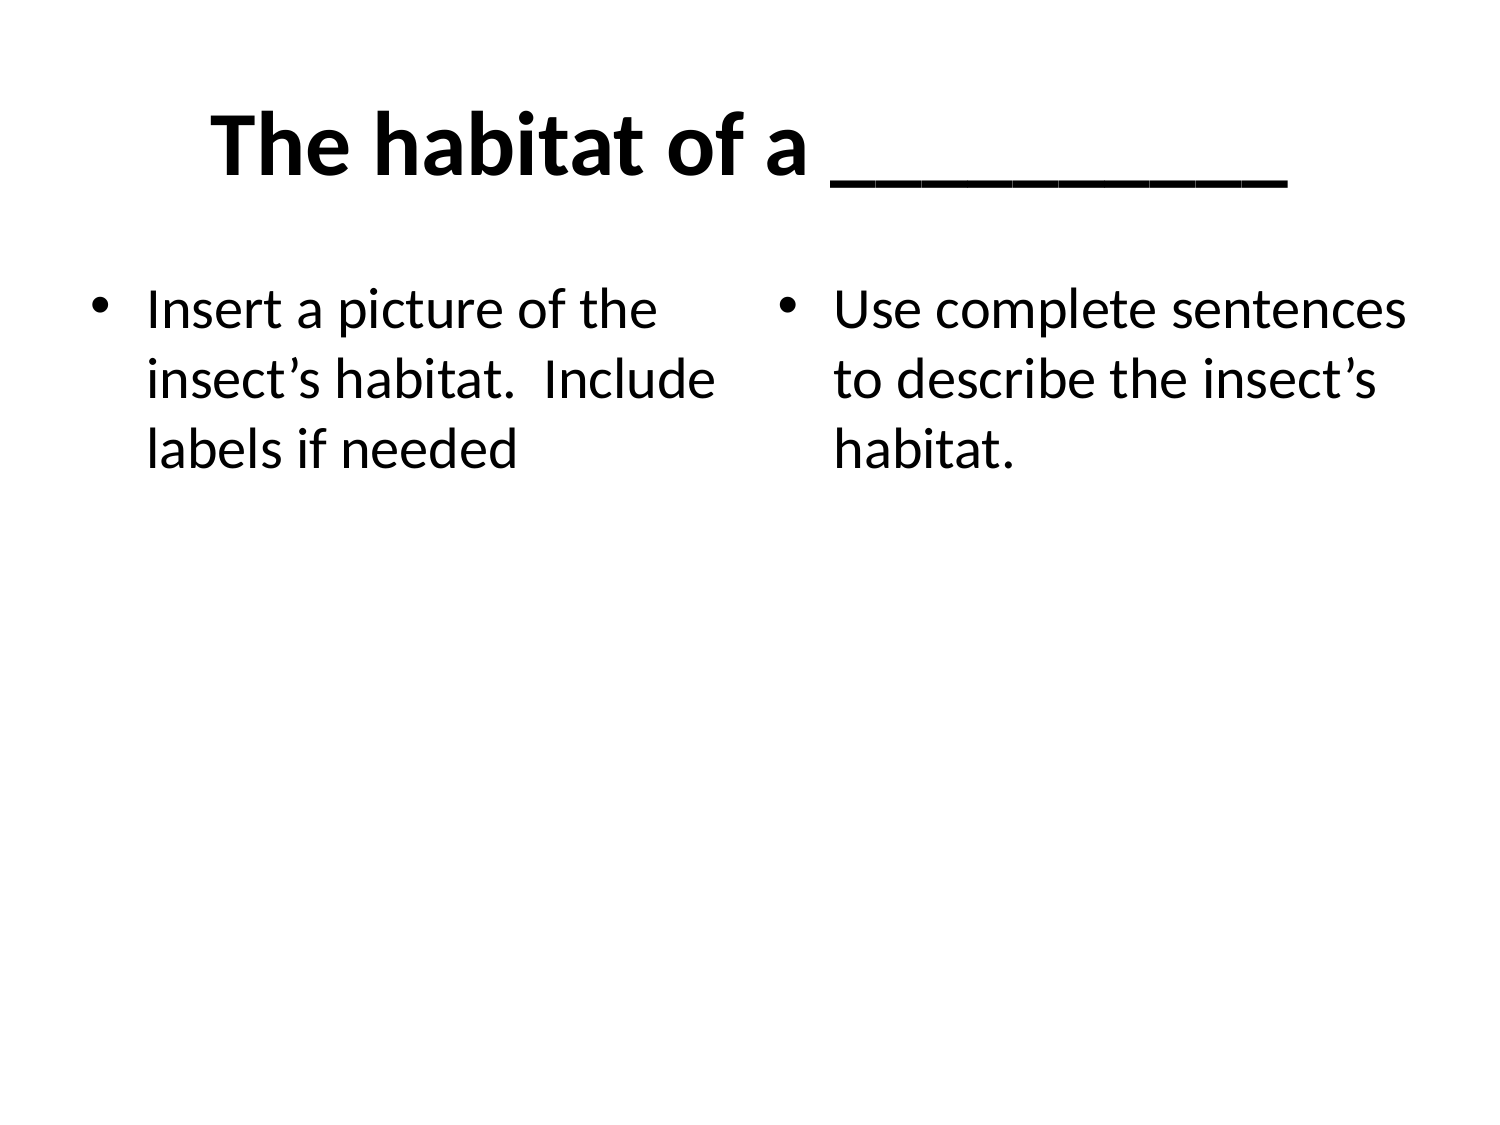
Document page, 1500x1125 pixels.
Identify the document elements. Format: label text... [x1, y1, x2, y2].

list Use complete sentences to describe the insect’s habitat. [762, 262, 1425, 1005]
title The habitat of a __________ [75, 45, 1425, 233]
list Insert a picture of the insect’s habitat. Include labels if needed [75, 262, 738, 1005]
